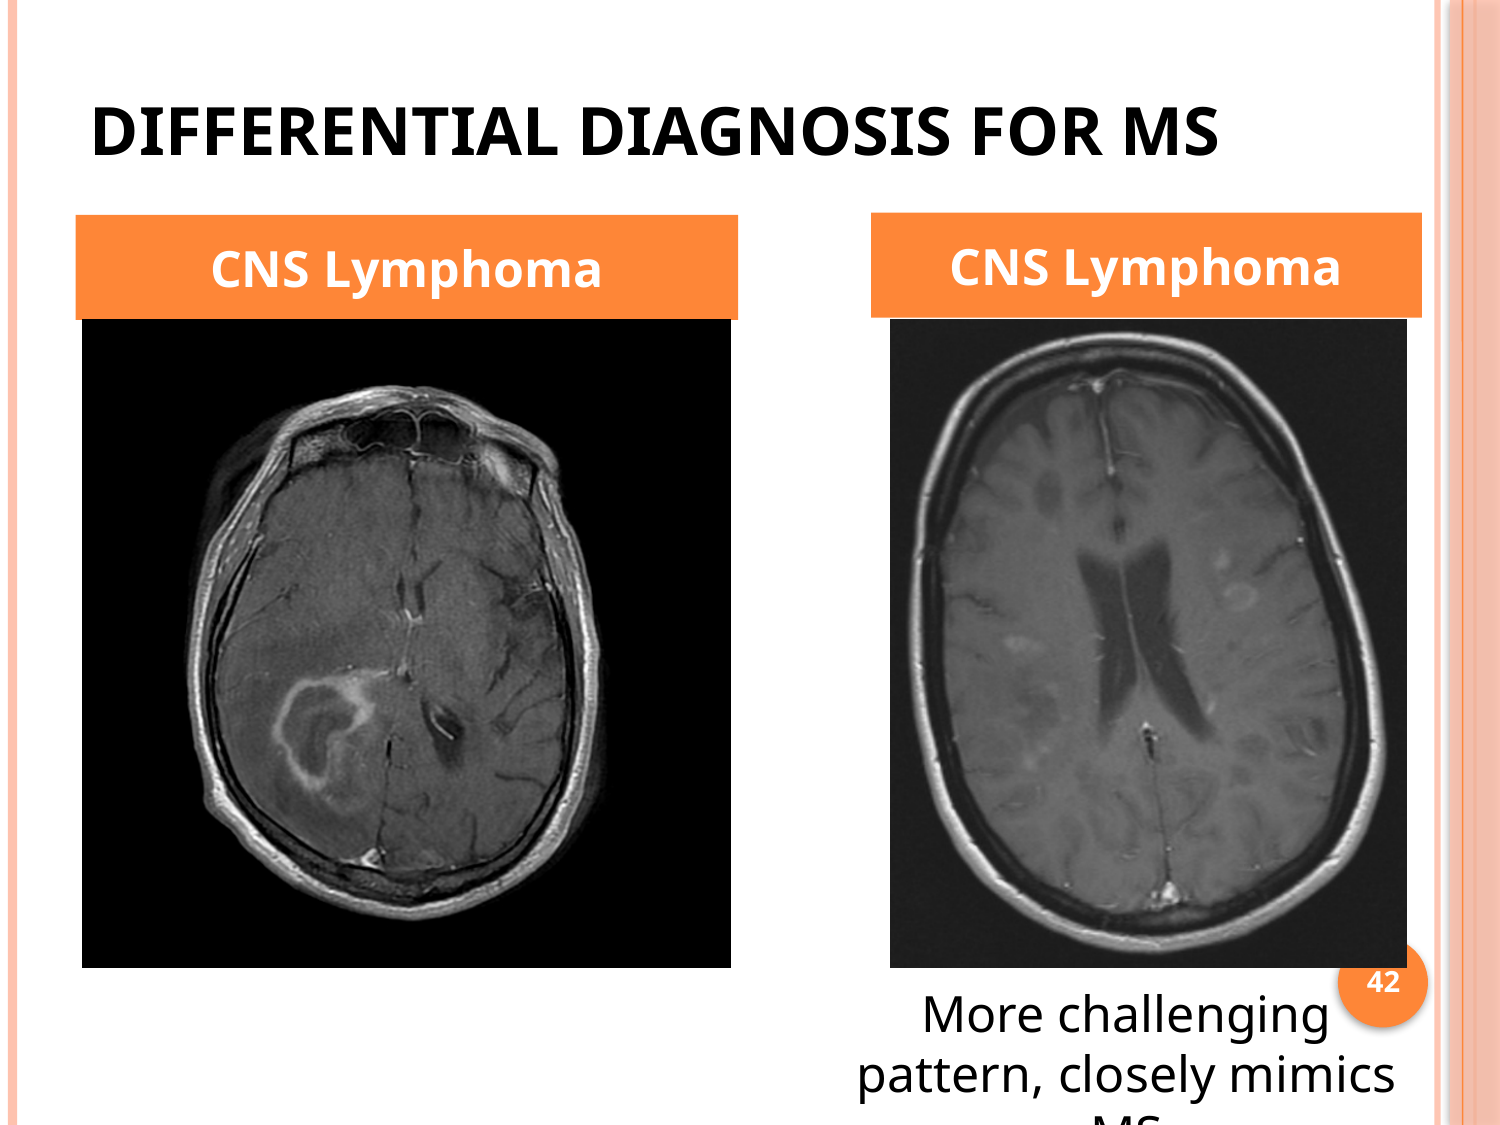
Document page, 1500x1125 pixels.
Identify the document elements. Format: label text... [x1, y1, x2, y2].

slide_number 42 [1333, 940, 1434, 1027]
list CNS Lymphoma [871, 212, 1422, 318]
text_box More challenging pattern, closely mimics MS [808, 974, 1445, 1125]
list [890, 318, 1407, 968]
title Differential diagnosis for MS [75, 45, 1425, 176]
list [81, 318, 731, 968]
list CNS Lymphoma [75, 214, 739, 320]
